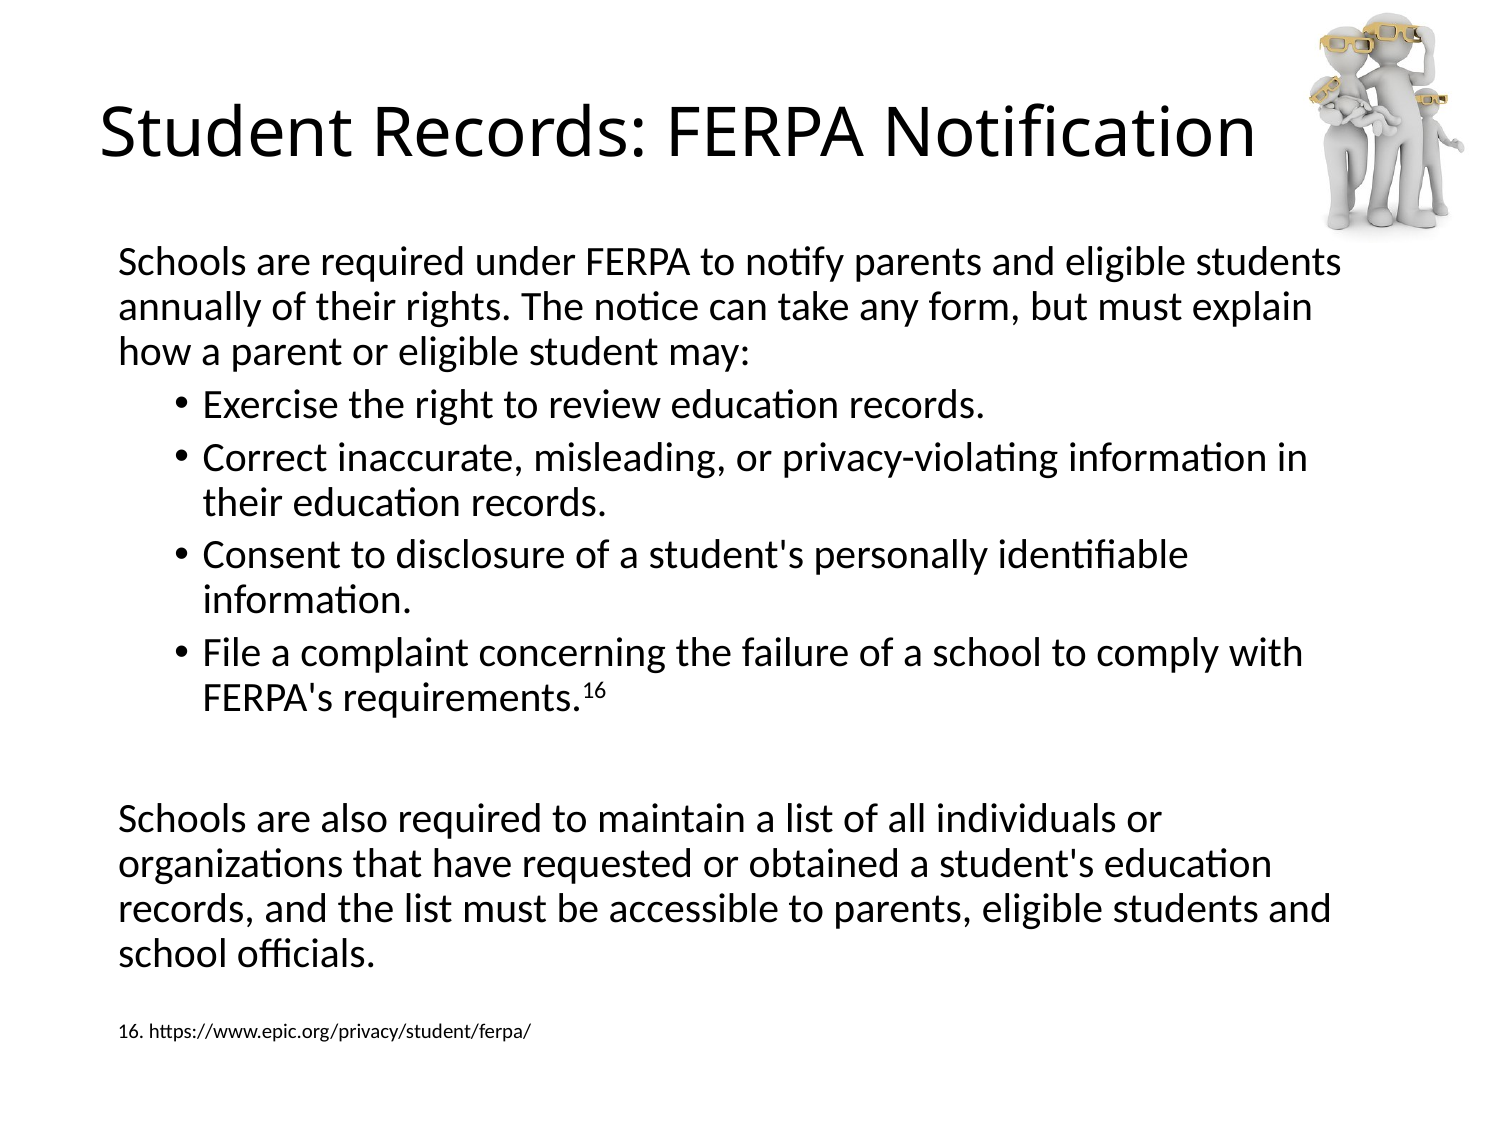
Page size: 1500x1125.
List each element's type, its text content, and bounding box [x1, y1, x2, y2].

title Student Records: FERPA Notification [84, 25, 1257, 244]
list Schools are required under FERPA to notify parents and eligible students annually of their rights. The notice can take any form, but must explain how a parent or eligible student may: Exercise the right to review education records. Correct inaccurate, misleading, or privacy-violating information in their education records. Consent to disclosure of a student's personally identifiable information. File a complaint concerning the failure of a school to comply with FERPA's requirements.16 Schools are also required to maintain a list of all individuals or organizations that have requested or obtained a student's education records, and the list must be accessible to parents, eligible students and school officials. [102, 231, 1398, 1053]
text_box 16. https://www.epic.org/privacy/student/ferpa/ [103, 1010, 1397, 1076]
picture [1257, 0, 1500, 243]
